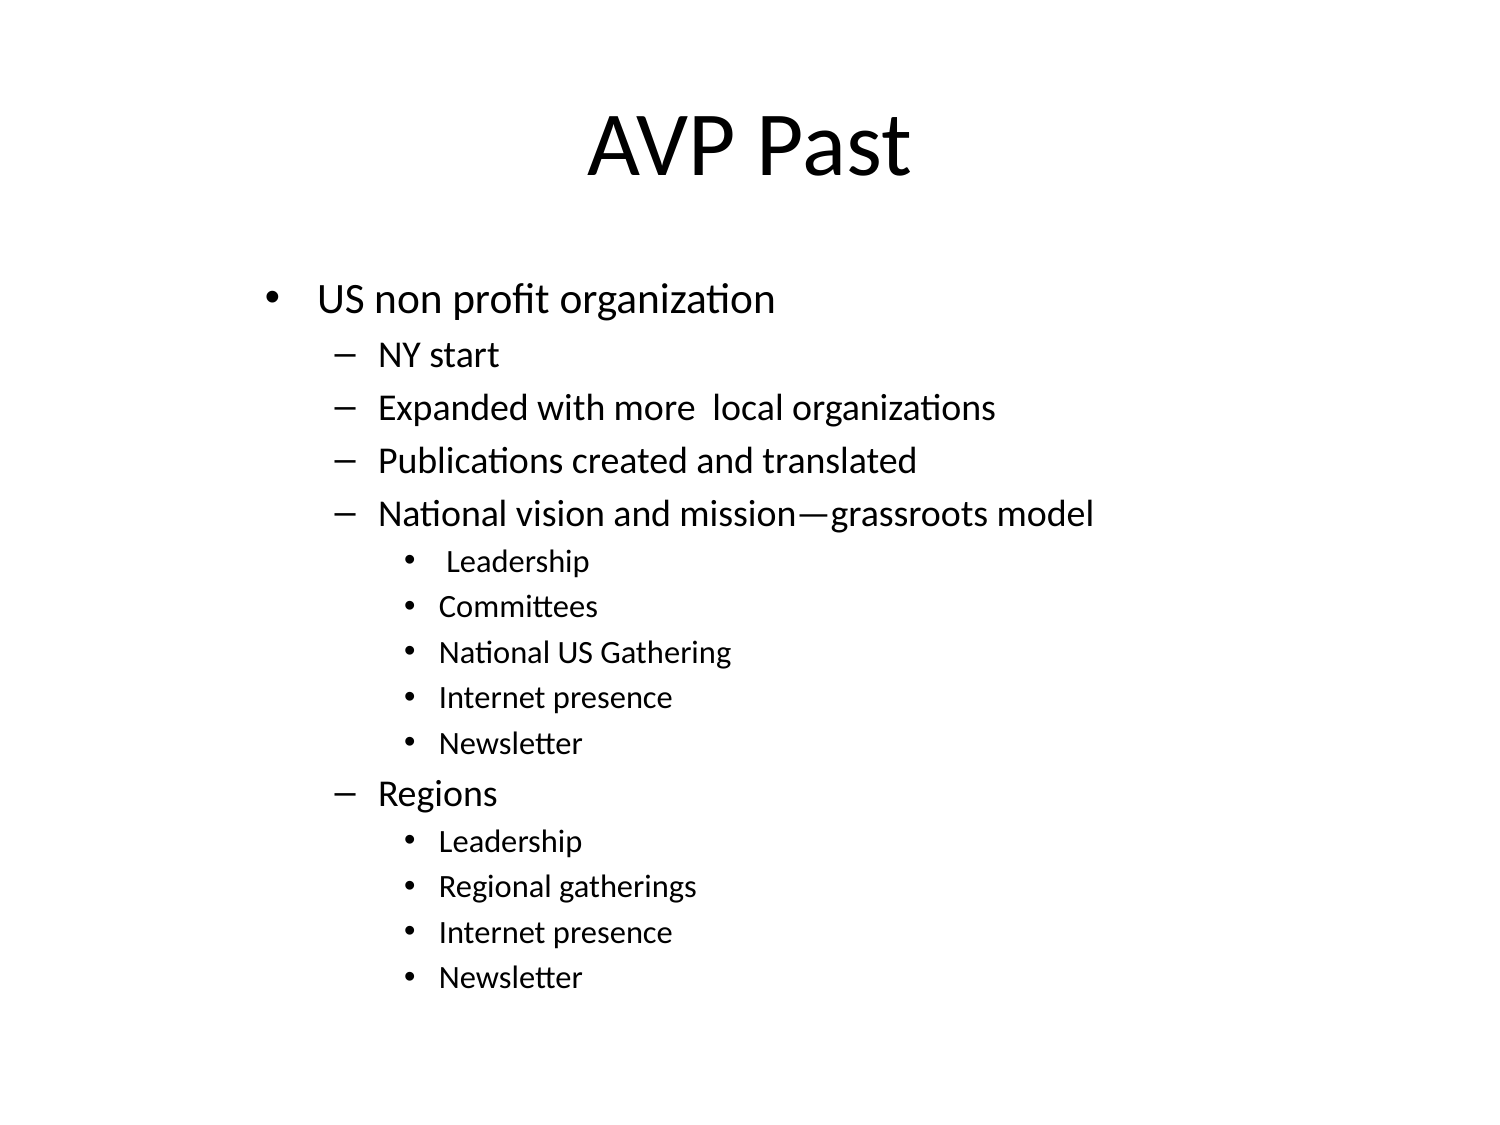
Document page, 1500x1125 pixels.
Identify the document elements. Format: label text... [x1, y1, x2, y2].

list US non profit organization NY start Expanded with more local organizations Publications created and translated National vision and mission—grassroots model Leadership Committees National US Gathering Internet presence Newsletter Regions Leadership Regional gatherings Internet presence Newsletter [249, 262, 1425, 1005]
title AVP Past [75, 45, 1425, 233]
